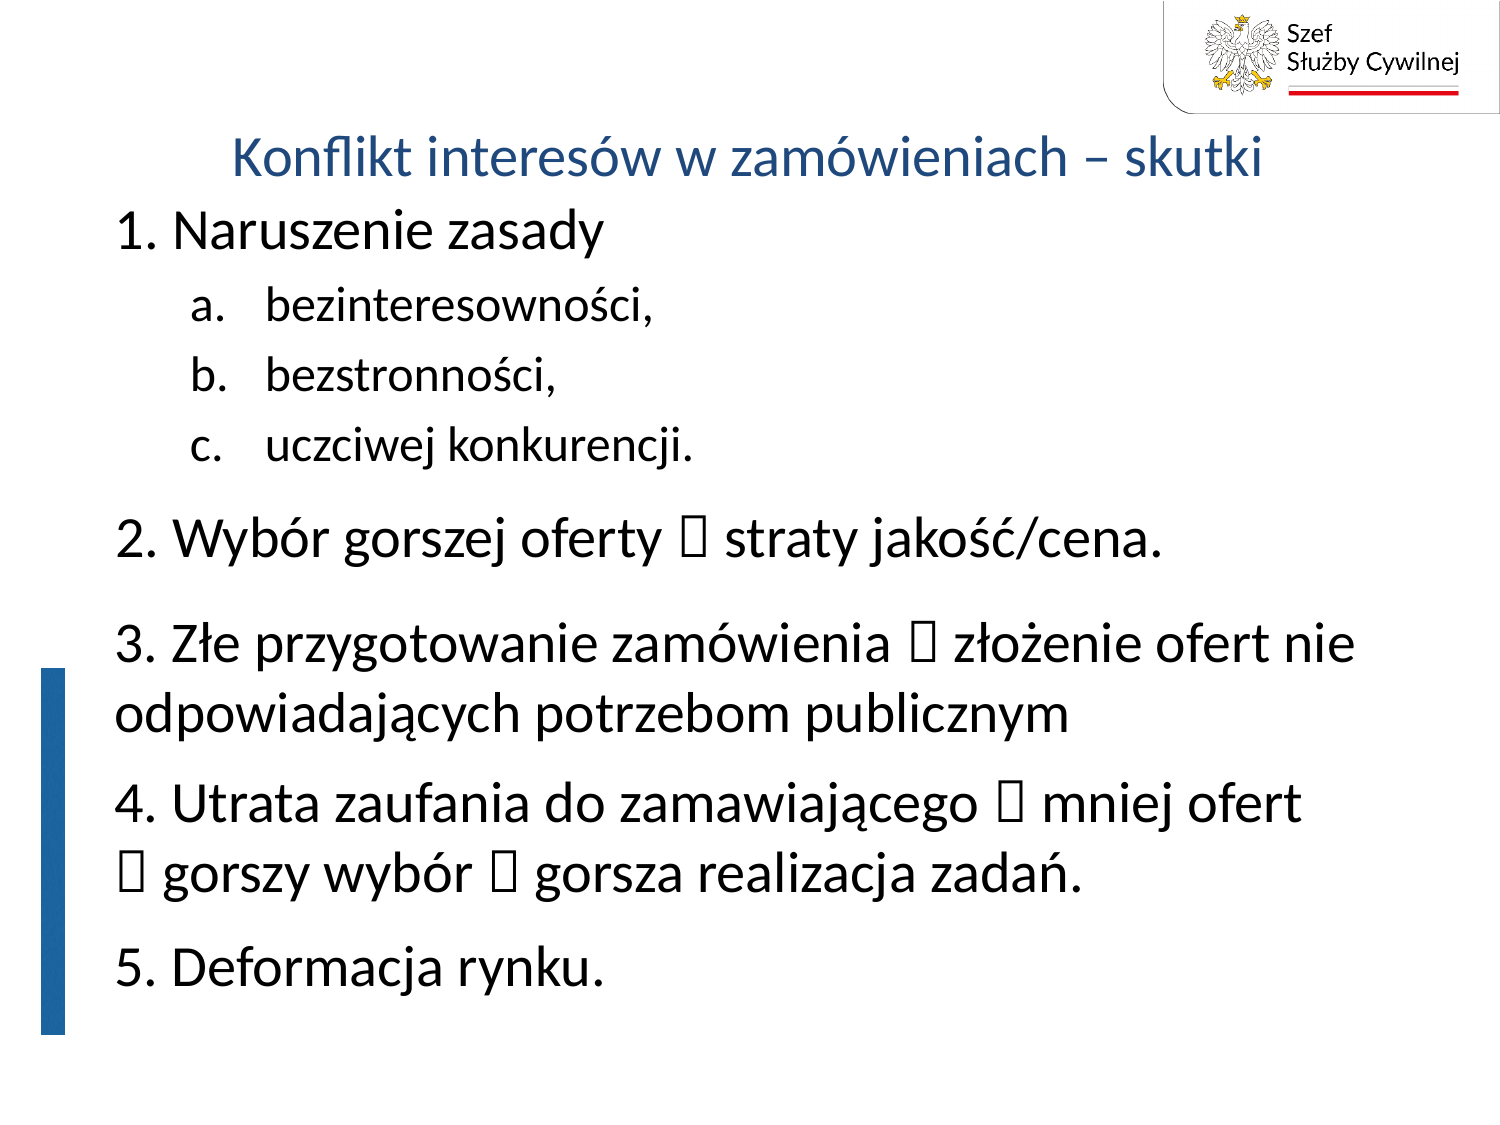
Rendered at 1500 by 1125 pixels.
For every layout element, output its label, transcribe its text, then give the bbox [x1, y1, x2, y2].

picture [1163, 0, 1500, 114]
title Konflikt interesów w zamówieniach – skutki [99, 110, 1399, 235]
picture [41, 668, 65, 1035]
text_box 5. Deformacja rynku. [99, 920, 1423, 1016]
list 1. Naruszenie zasady bezinteresowności, bezstronności, uczciwej konkurencji. [100, 184, 1424, 480]
text_box 4. Utrata zaufania do zamawiającego  mniej ofert  gorszy wybór  gorsza realizacja zadań. [99, 757, 1341, 912]
text_box 2. Wybór gorszej oferty  straty jakość/cena. [100, 491, 1424, 587]
text_box 3. Złe przygotowanie zamówienia  złożenie ofert nie odpowiadających potrzebom publicznym [99, 597, 1459, 752]
